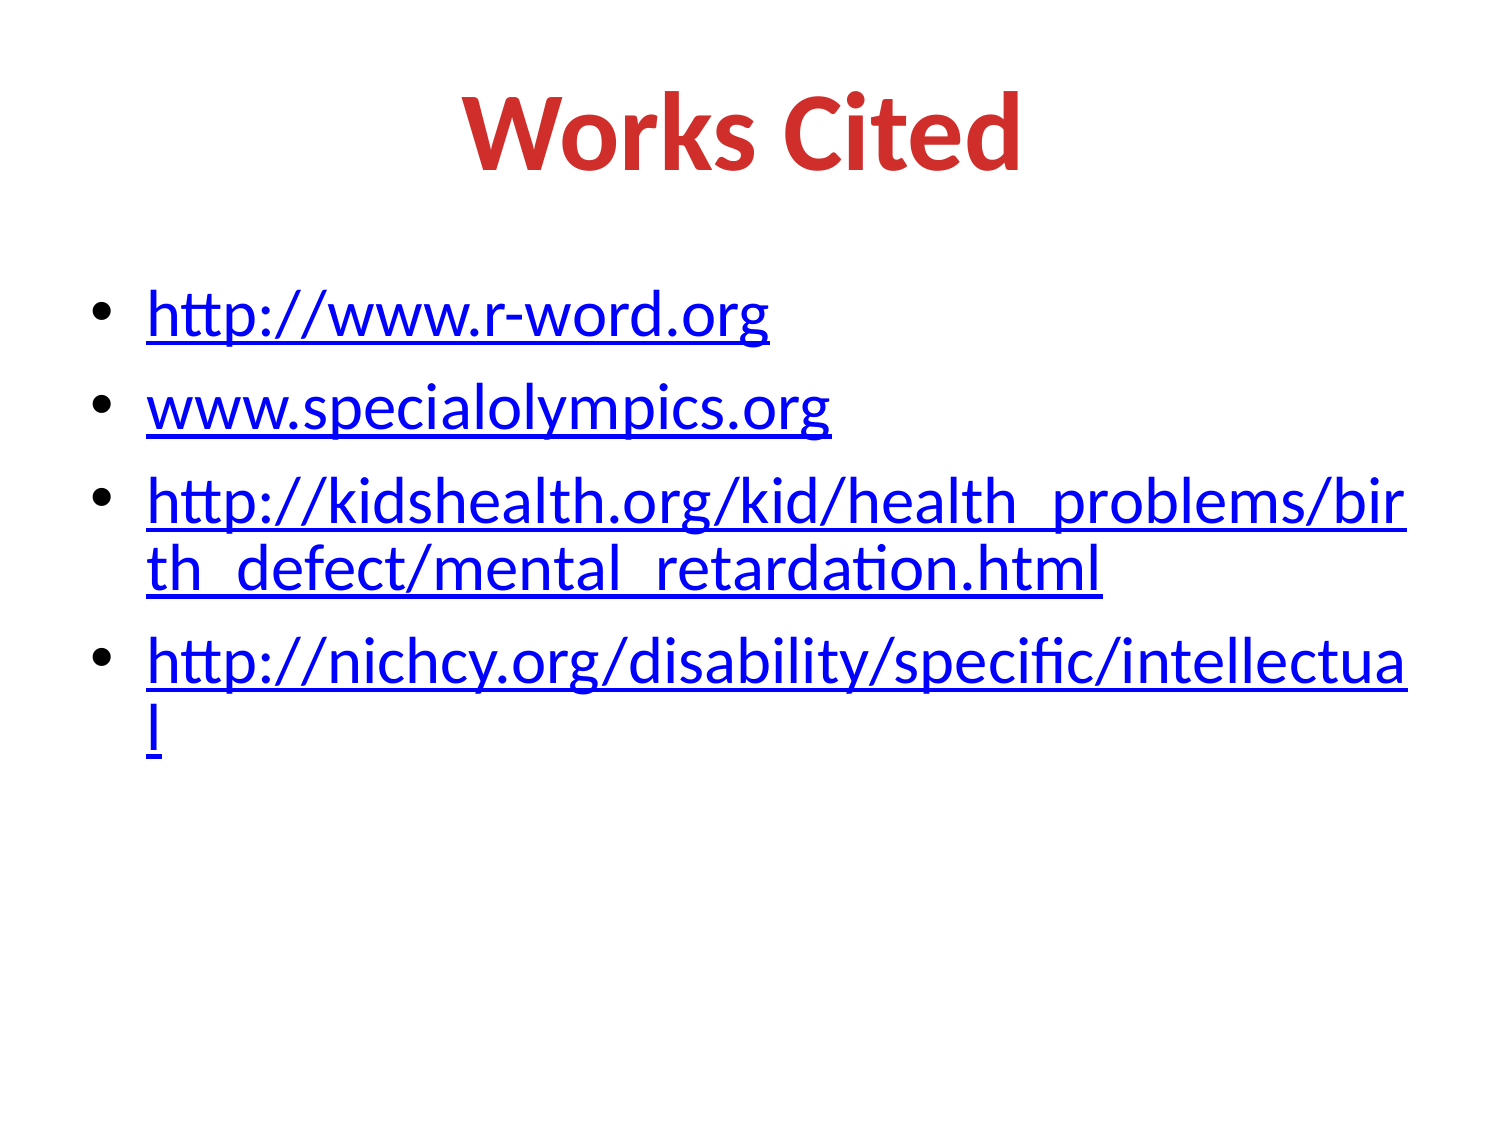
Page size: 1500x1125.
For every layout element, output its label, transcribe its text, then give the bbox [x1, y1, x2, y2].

list http://www.r-word.org www.specialolympics.org http://kidshealth.org/kid/health_problems/birth_defect/mental_retardation.html http://nichcy.org/disability/specific/intellectual [75, 262, 1425, 1005]
text_box Works Cited [446, 49, 1041, 200]
